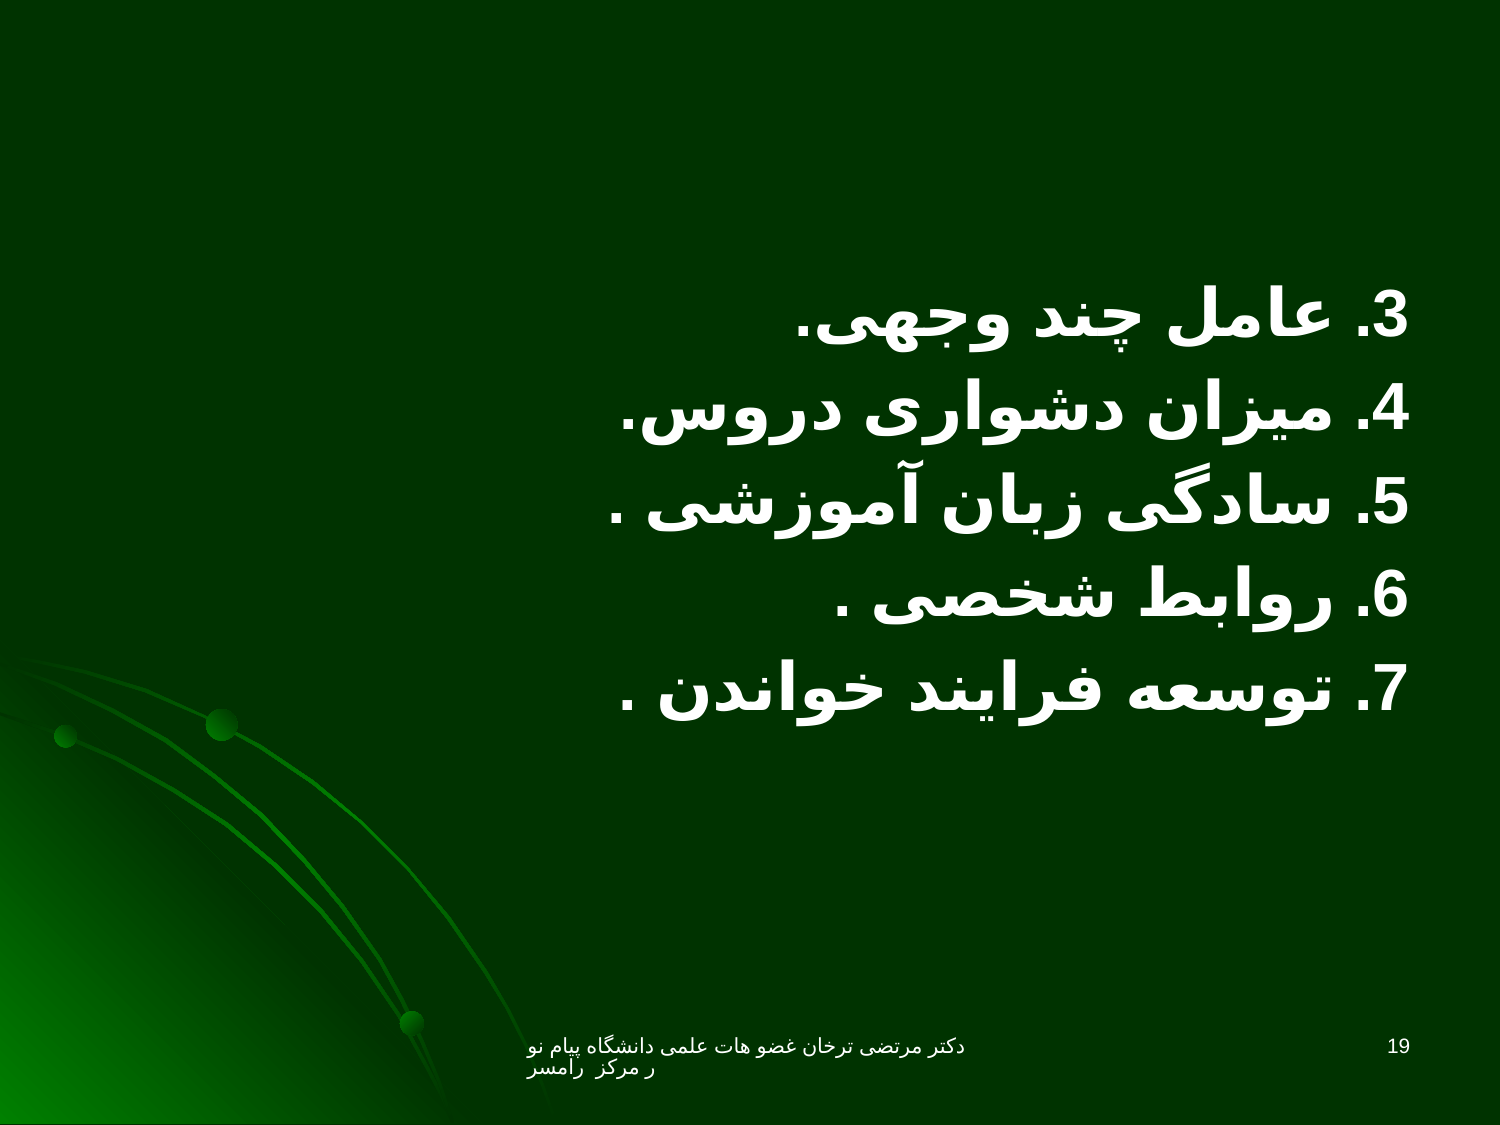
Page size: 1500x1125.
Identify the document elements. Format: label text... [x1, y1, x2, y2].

footer دکتر مرتضی ترخان غضو هات علمی دانشگاه پیام نور مرکز رامسر [512, 1024, 988, 1101]
slide_number 19 [1074, 1024, 1426, 1101]
list 3. عامل چند وجهی. 4. میزان دشواری دروس. 5. سادگی زبان آموزشی . 6. روابط شخصی . 7. توسعه فرایند خواندن . [74, 262, 1426, 1006]
